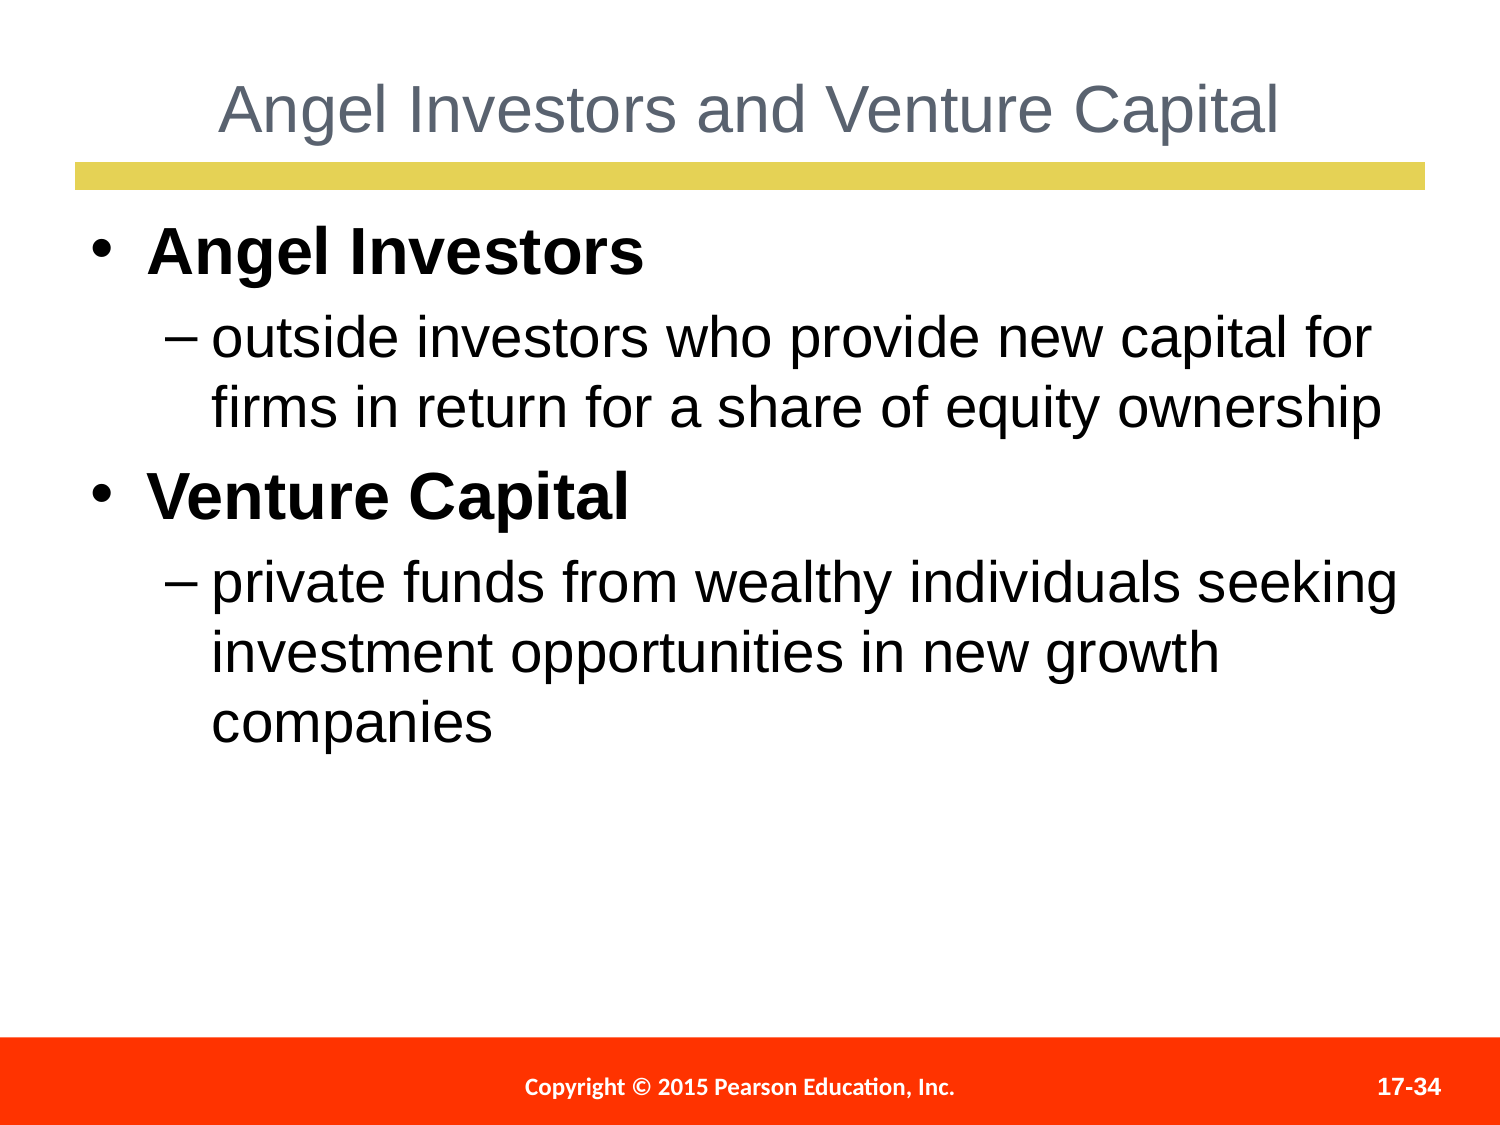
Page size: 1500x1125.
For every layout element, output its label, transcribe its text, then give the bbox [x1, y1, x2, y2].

title Angel Investors and Venture Capital [74, 12, 1426, 199]
list Angel Investors outside investors who provide new capital for firms in return for a share of equity ownership Venture Capital private funds from wealthy individuals seeking investment opportunities in new growth companies [74, 199, 1426, 1006]
